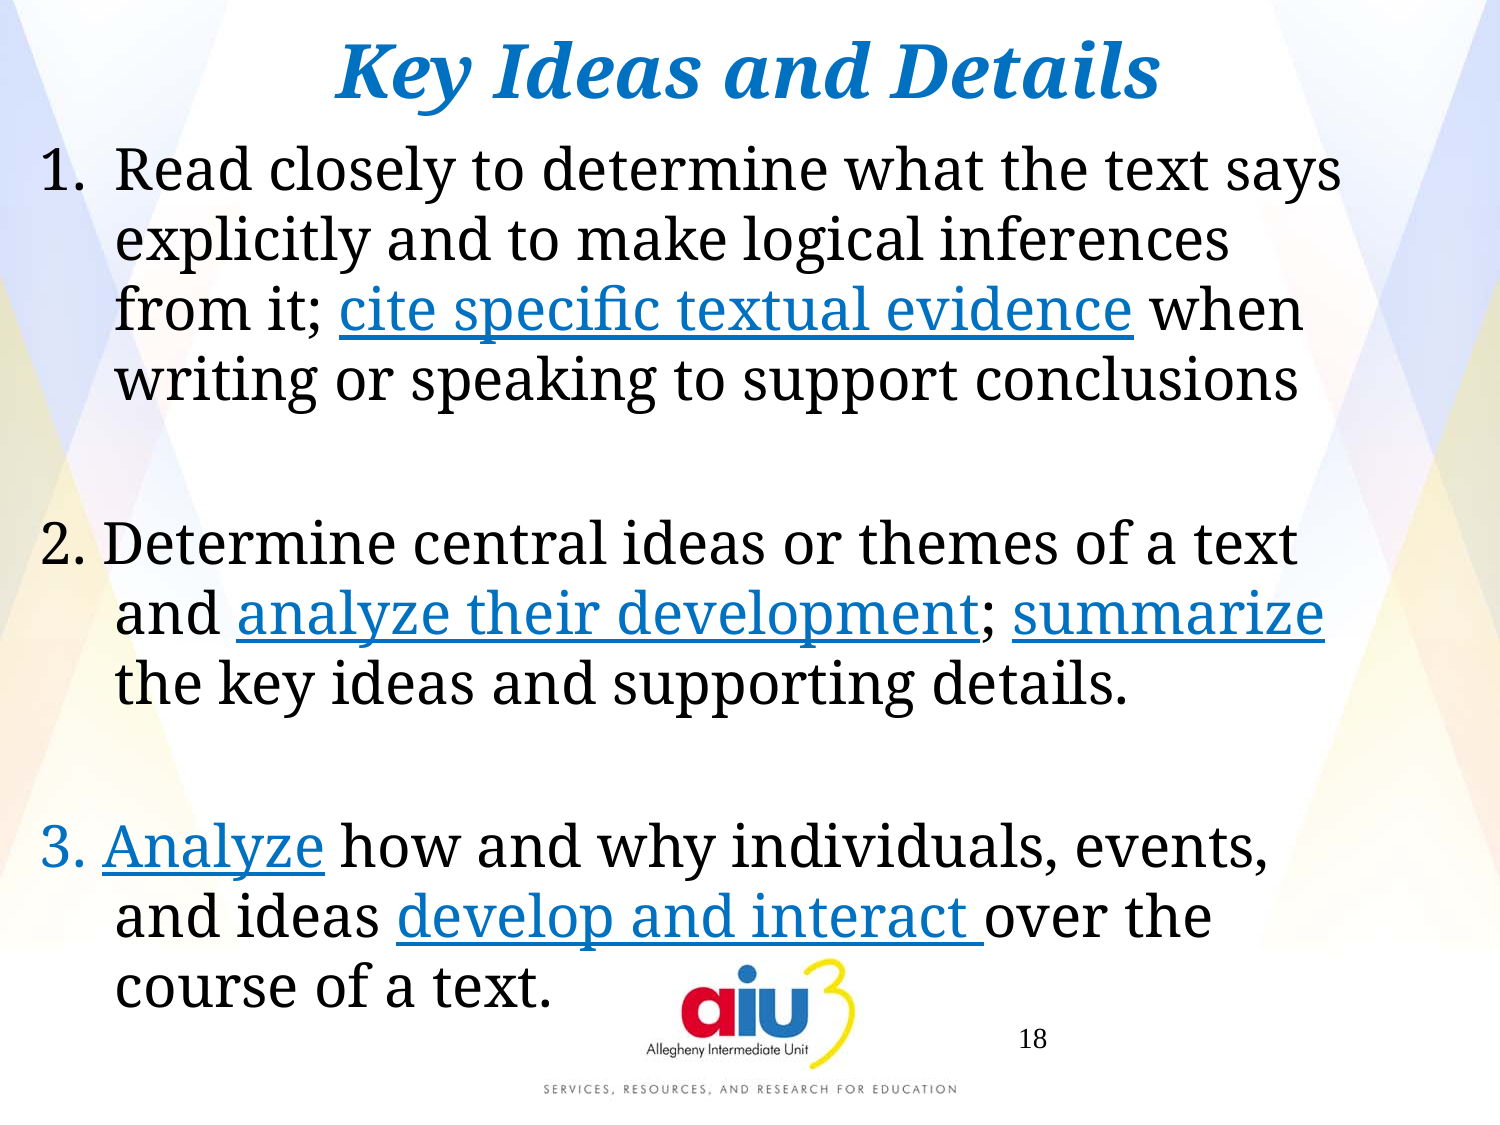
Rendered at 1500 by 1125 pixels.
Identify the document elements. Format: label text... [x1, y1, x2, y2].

text_box 18 [749, 1012, 1063, 1088]
list Read closely to determine what the text says explicitly and to make logical inferences from it; cite specific textual evidence when writing or speaking to support conclusions 2. Determine central ideas or themes of a text and analyze their development; summarize the key ideas and supporting details. 3. Analyze how and why individuals, events, and ideas develop and interact over the course of a text. [24, 124, 1376, 963]
picture [0, 0, 1500, 1125]
title Key Ideas and Details [112, 0, 1388, 138]
